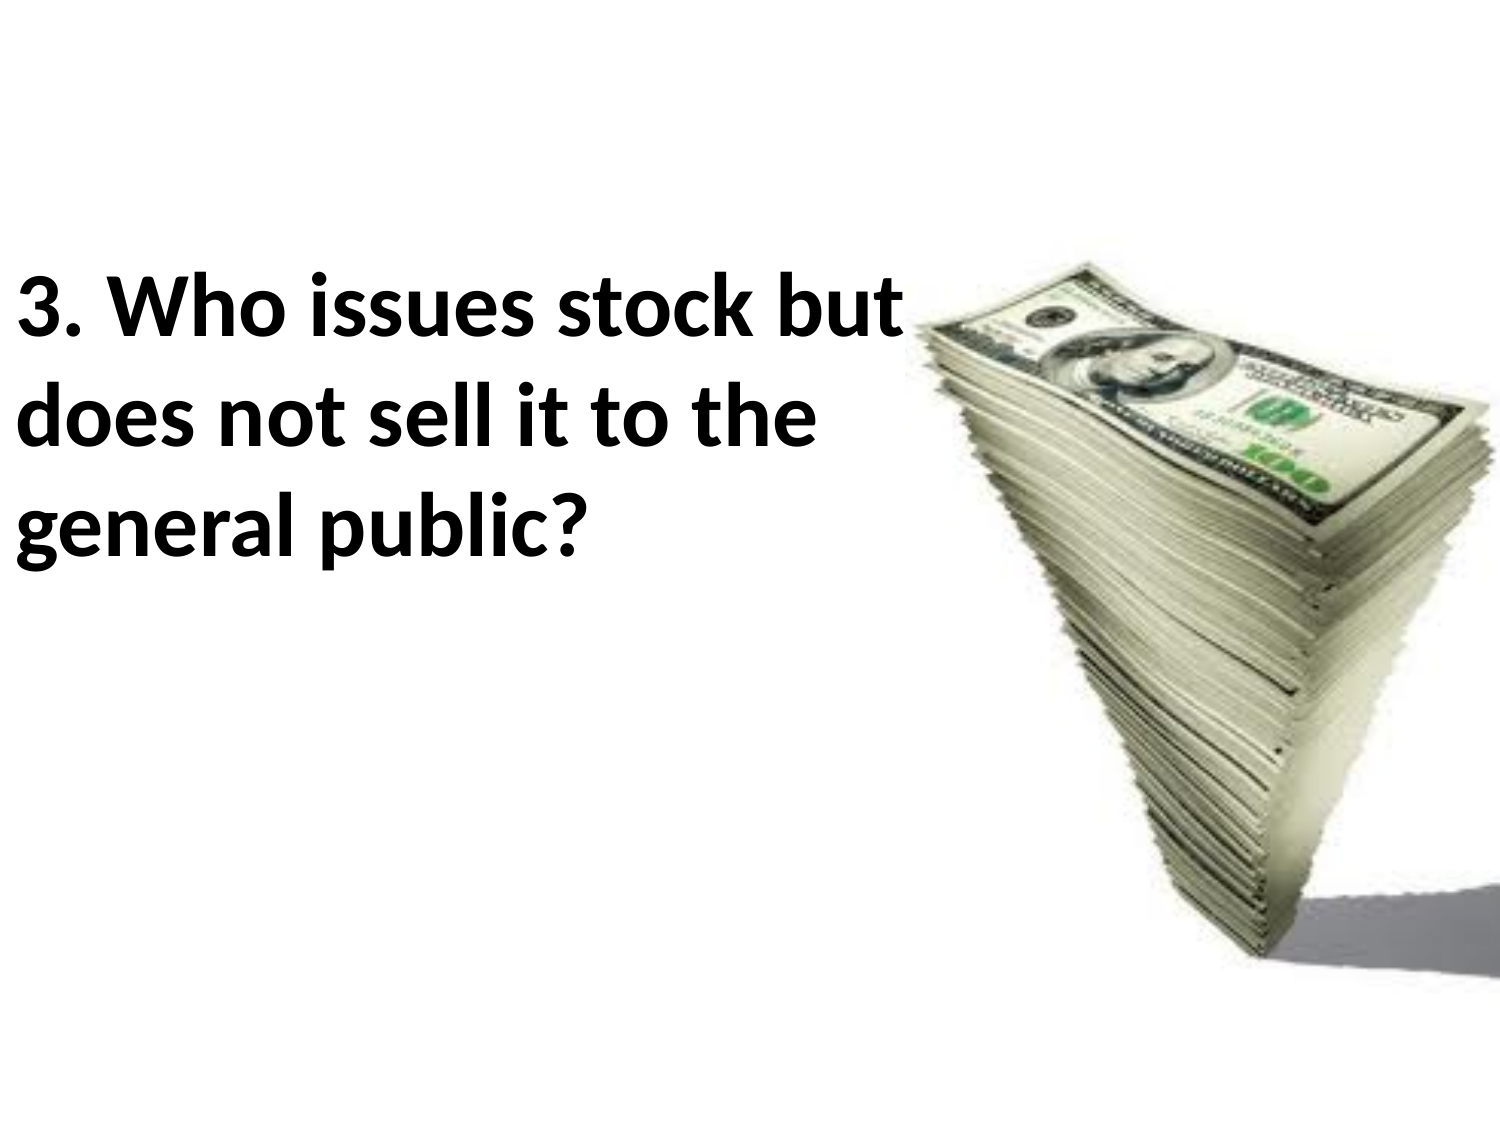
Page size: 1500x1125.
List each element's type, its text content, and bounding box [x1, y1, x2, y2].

title 3. Who issues stock but does not sell it to the general public? [0, 24, 925, 1125]
picture [904, 237, 1500, 1003]
